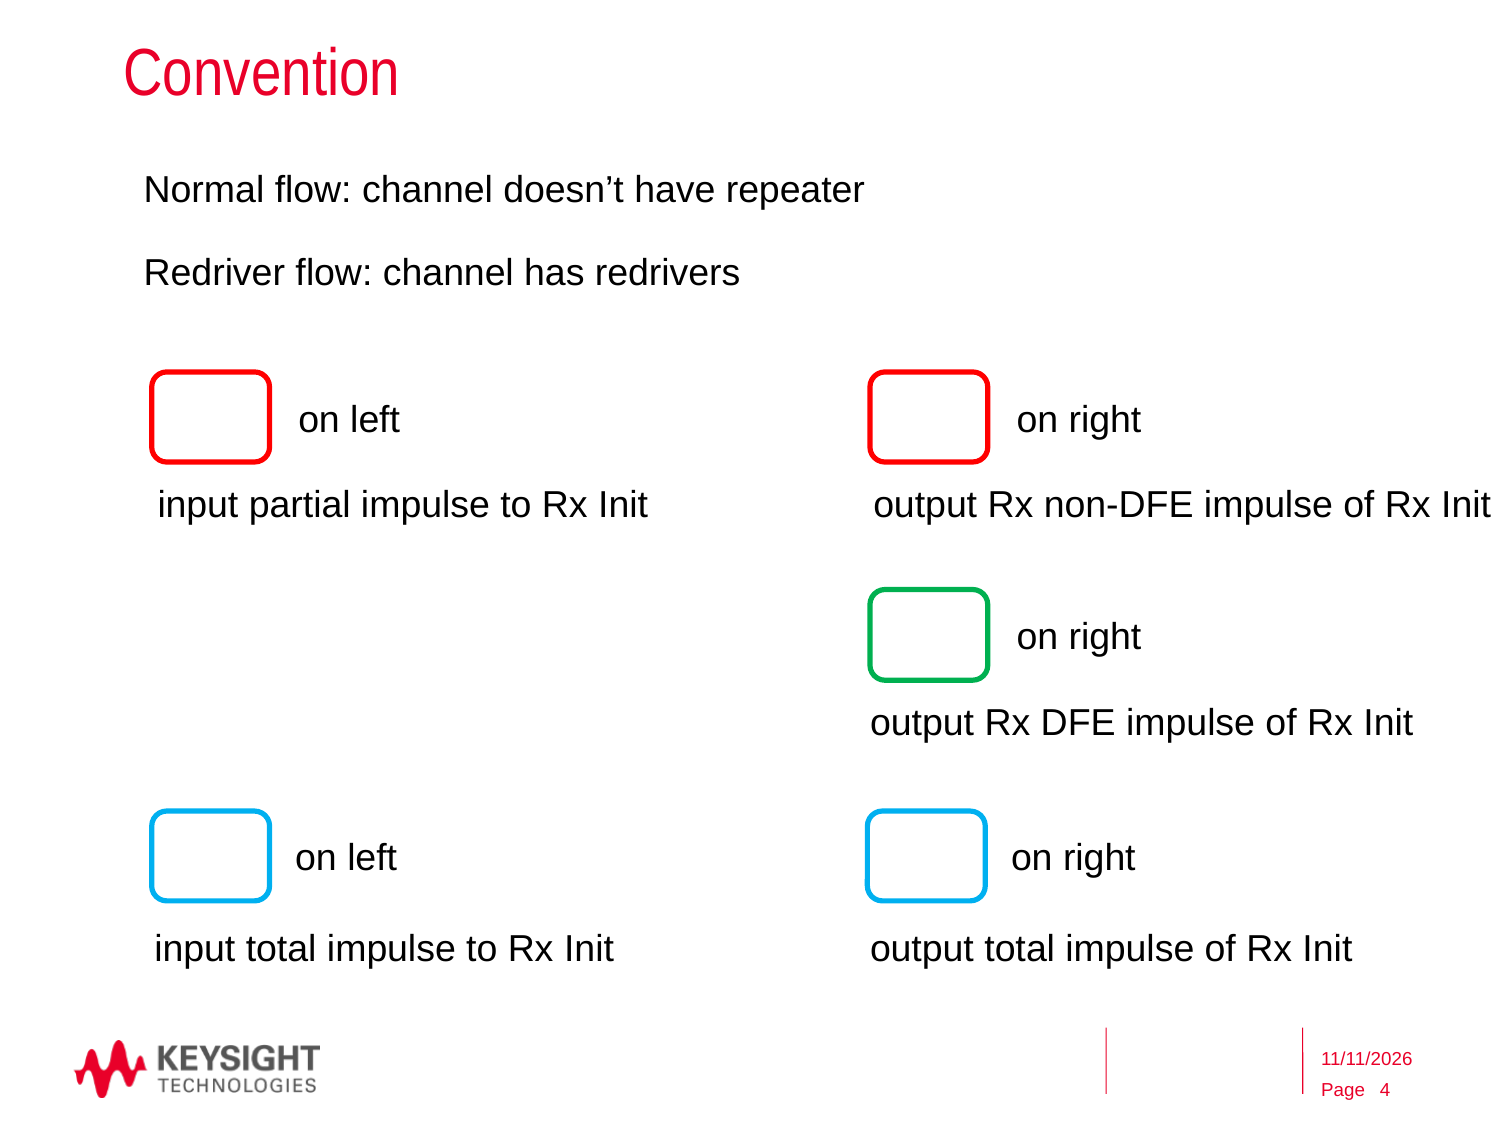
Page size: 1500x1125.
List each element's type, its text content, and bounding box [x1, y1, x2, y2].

text_box [865, 808, 988, 903]
text_box on left [295, 825, 413, 886]
text_box [149, 808, 272, 903]
text_box output total impulse of Rx Init [870, 916, 1379, 977]
text_box on right [1011, 825, 1151, 886]
text_box [867, 369, 990, 465]
text_box output Rx DFE impulse of Rx Init [870, 690, 1440, 751]
picture [73, 1040, 320, 1098]
text_box on right [1016, 387, 1157, 447]
text_box input partial impulse to Rx Init [157, 473, 674, 533]
text_box output Rx non-DFE impulse of Rx Init [873, 473, 1500, 533]
slide_number 4 [1379, 1069, 1425, 1100]
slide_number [1321, 1009, 1500, 1069]
text_box input total impulse to Rx Init [154, 916, 640, 977]
title Convention [123, 24, 1304, 110]
text_box on left [298, 387, 416, 447]
text_box on right [1016, 604, 1157, 665]
text_box Normal flow: channel doesn’t have repeater Redriver flow: channel has redrivers [143, 157, 881, 300]
text_box [149, 369, 272, 465]
text_box [867, 587, 990, 683]
